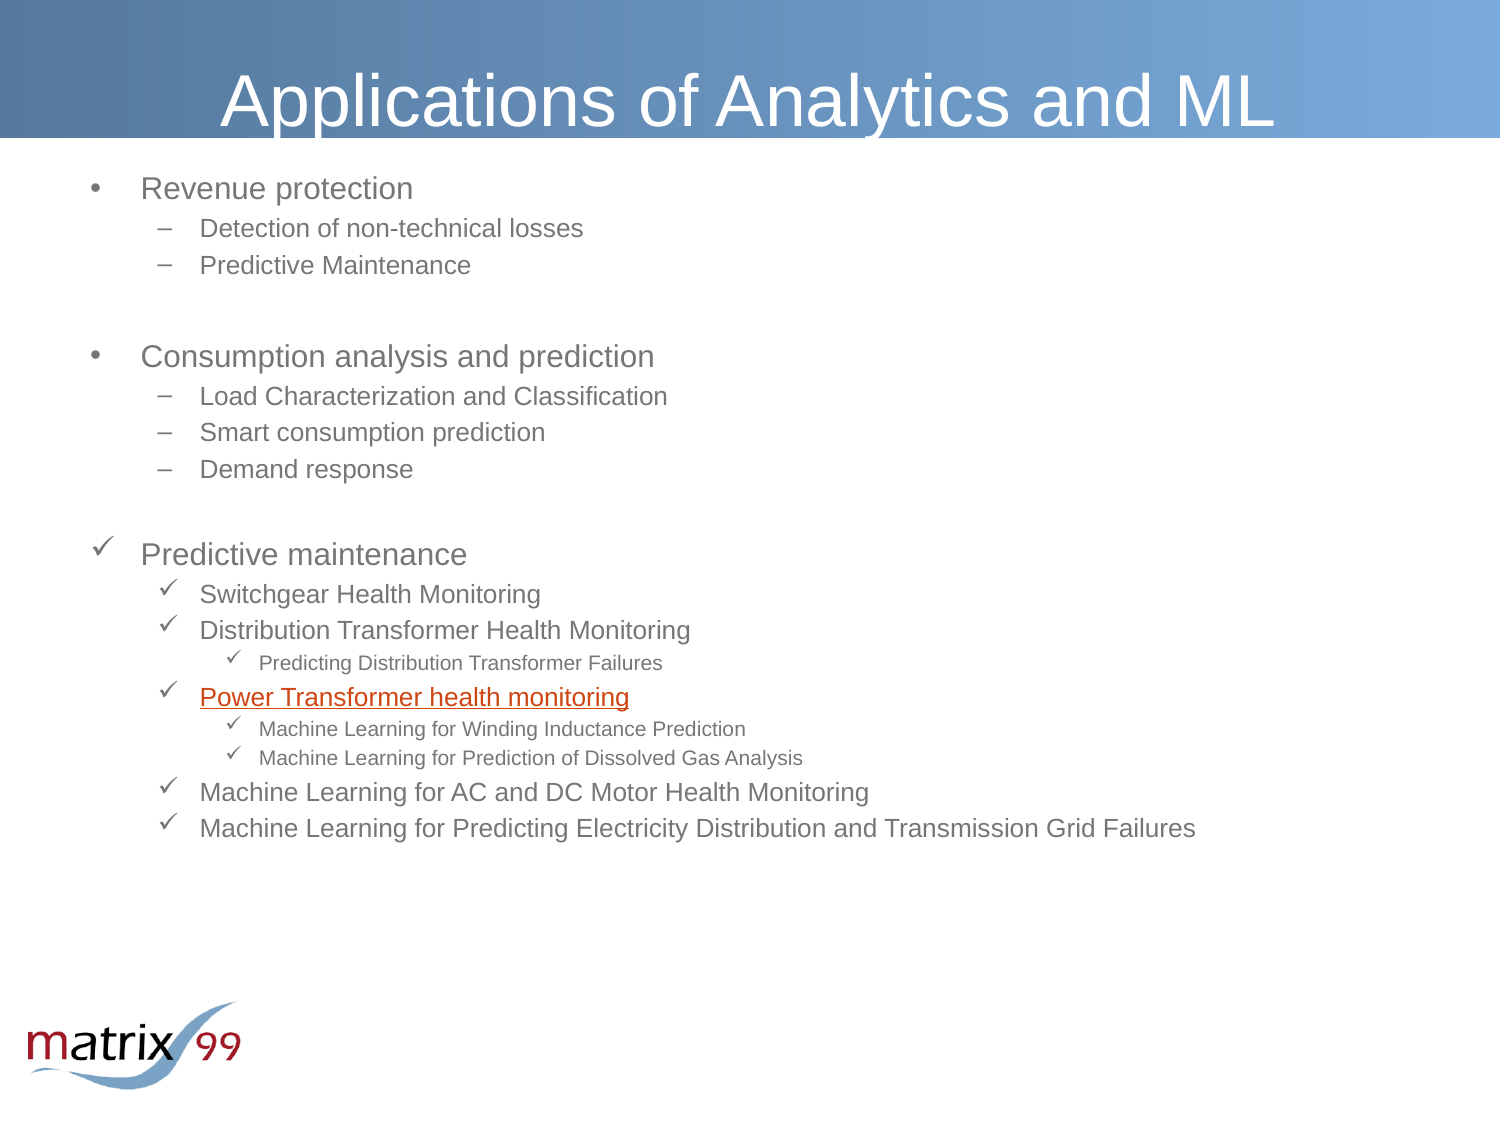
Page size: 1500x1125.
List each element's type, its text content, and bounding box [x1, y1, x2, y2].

title Applications of Analytics and ML [75, 45, 1425, 149]
list Revenue protection Detection of non-technical losses Predictive Maintenance Consumption analysis and prediction Load Characterization and Classification Smart consumption prediction Demand response Predictive maintenance Switchgear Health Monitoring Distribution Transformer Health Monitoring Predicting Distribution Transformer Failures Power Transformer health monitoring Machine Learning for Winding Inductance Prediction Machine Learning for Prediction of Dissolved Gas Analysis Machine Learning for AC and DC Motor Health Monitoring Machine Learning for Predicting Electricity Distribution and Transmission Grid Failures Load Characterization and Classification [75, 160, 1425, 1005]
picture [28, 1000, 261, 1110]
